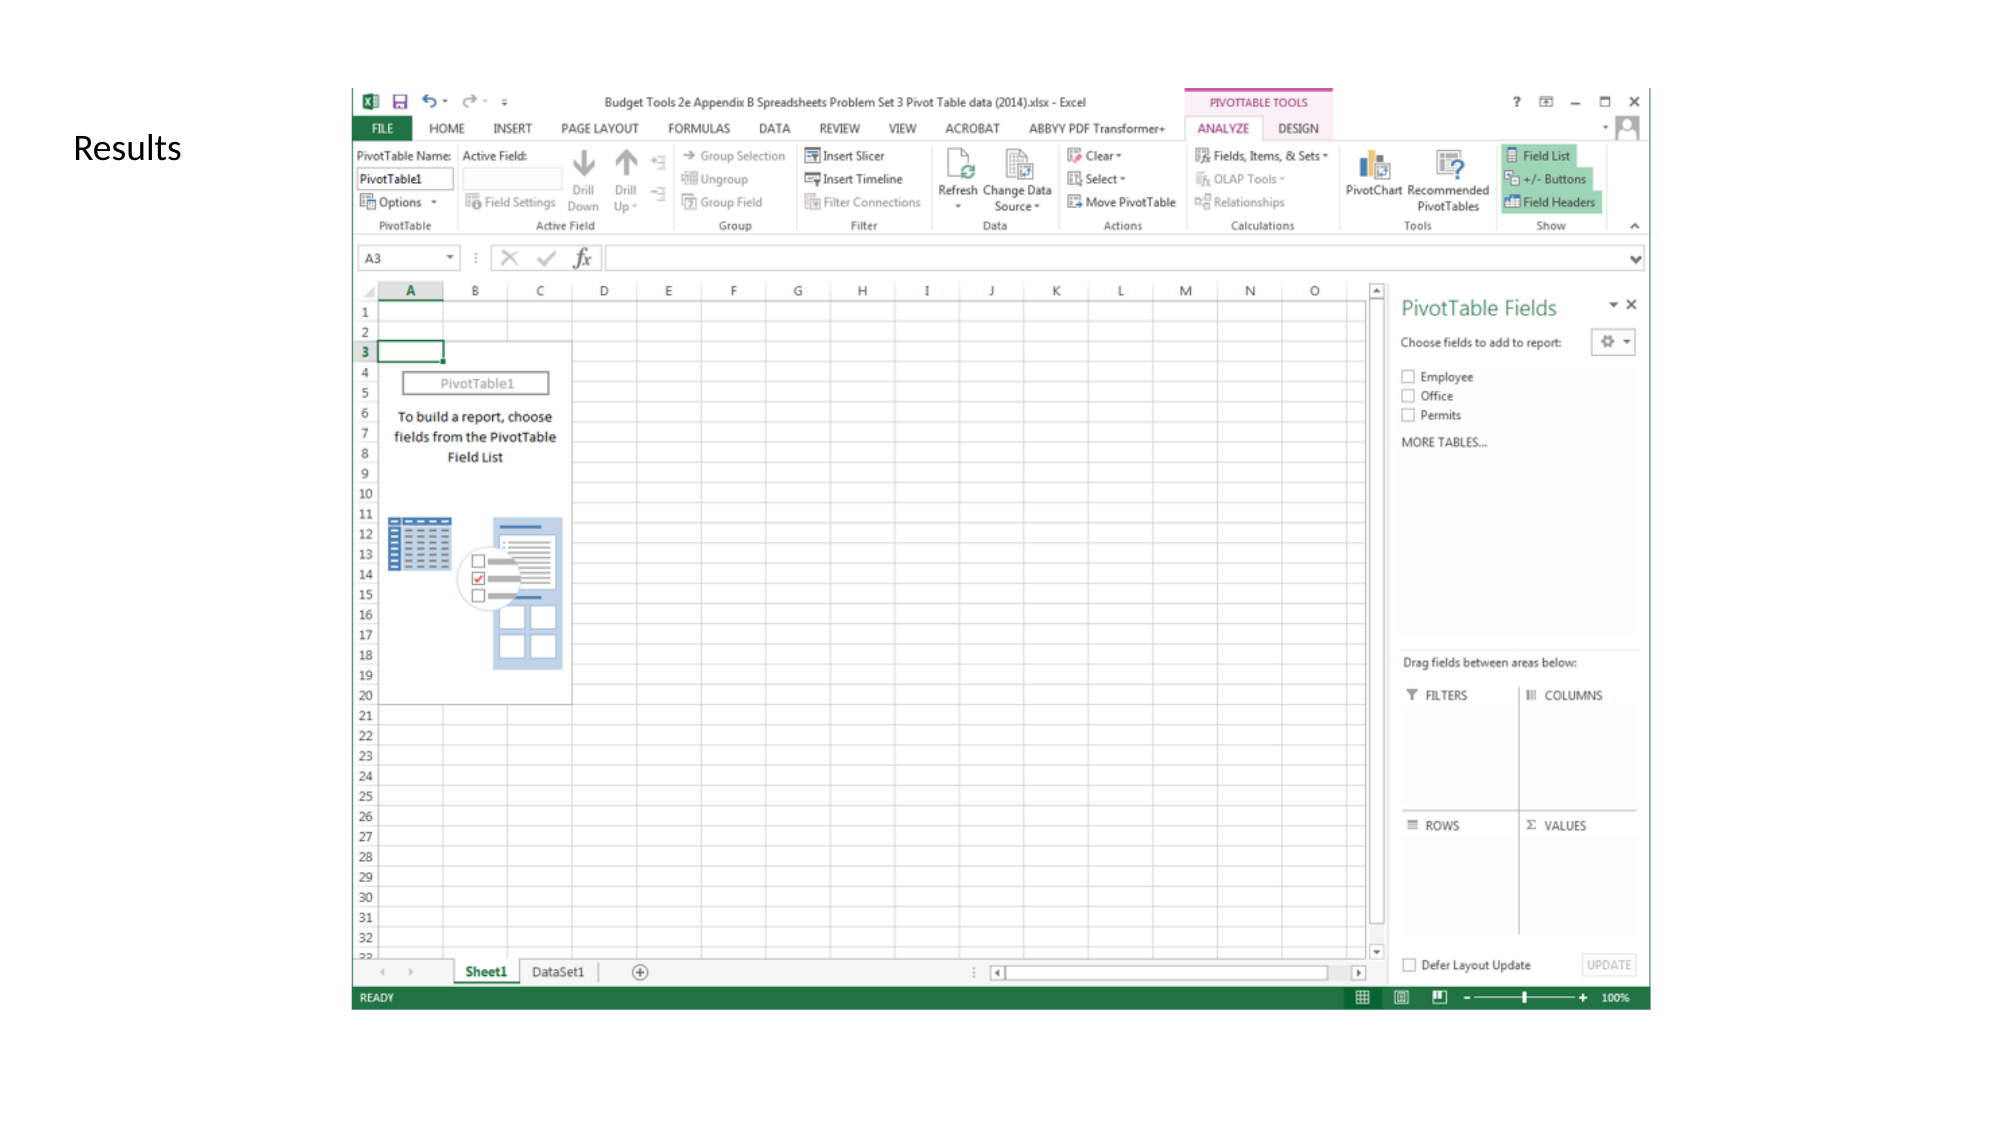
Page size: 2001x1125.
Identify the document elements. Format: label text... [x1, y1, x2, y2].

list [325, 88, 1675, 1014]
text_box Results [58, 115, 198, 176]
